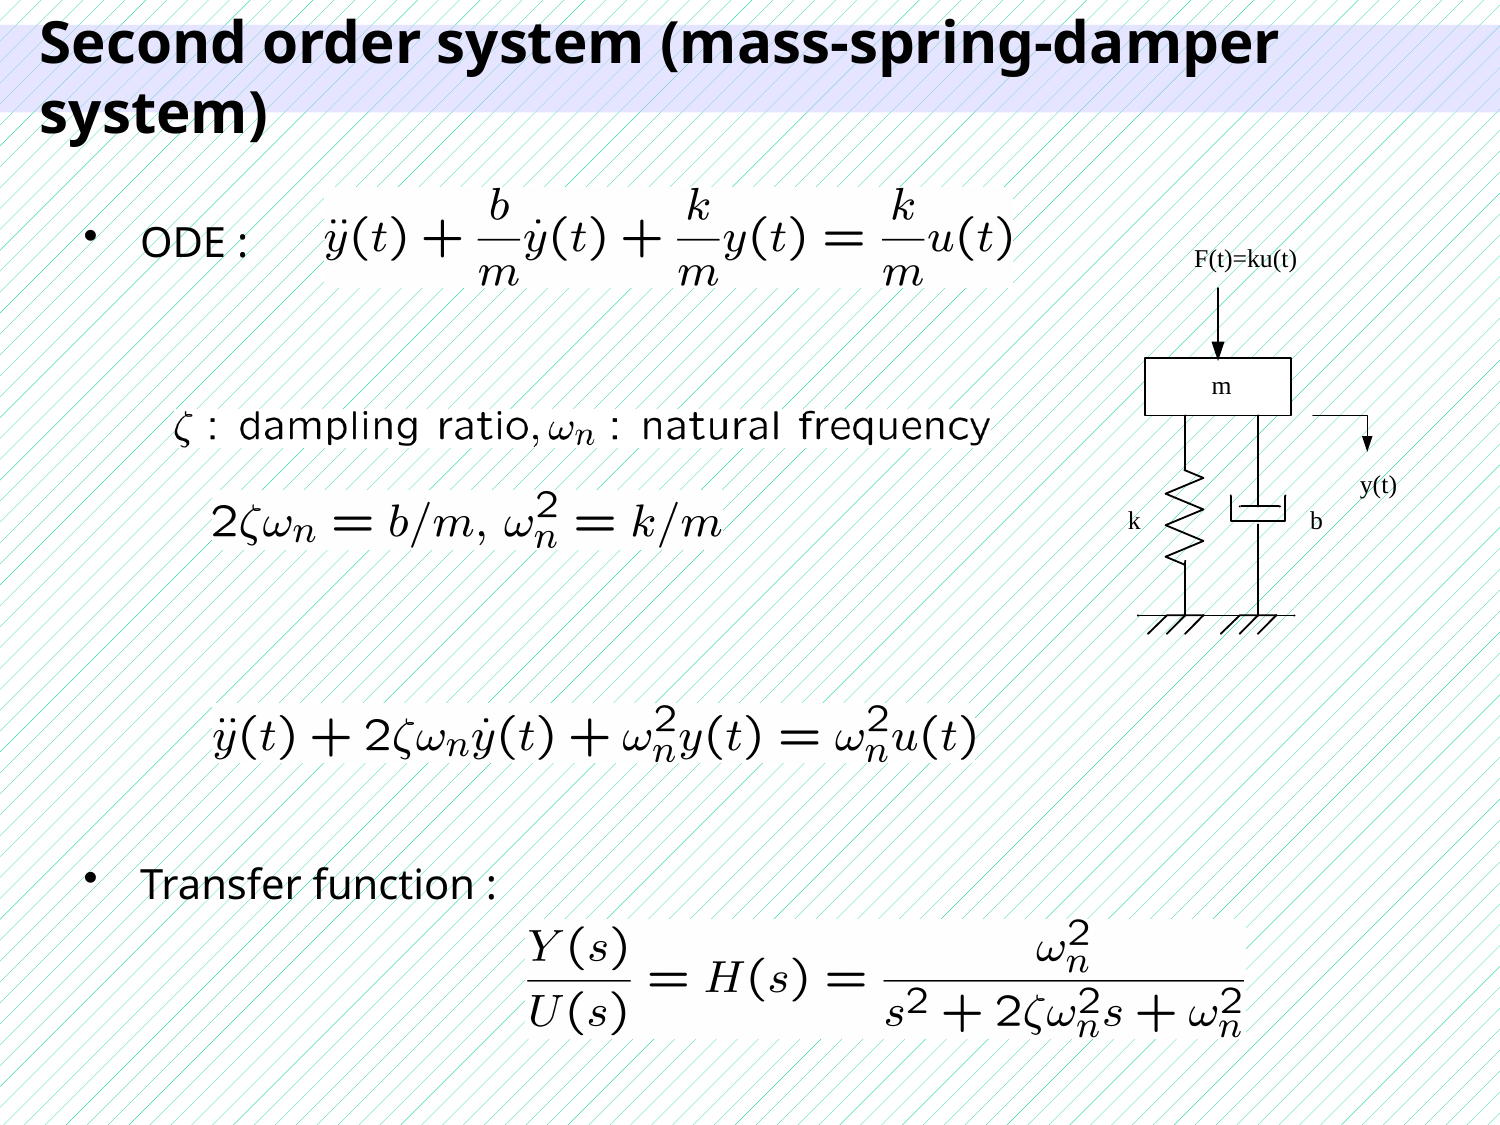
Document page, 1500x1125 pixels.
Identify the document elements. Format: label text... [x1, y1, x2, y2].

picture [212, 490, 724, 550]
picture [324, 187, 1013, 288]
picture [212, 703, 976, 763]
list ODE : Transfer function : [68, 149, 738, 1101]
picture [174, 409, 991, 448]
picture [524, 919, 1246, 1040]
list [1124, 237, 1401, 638]
title Second order system (mass-spring-damper system) [24, 24, 1476, 126]
